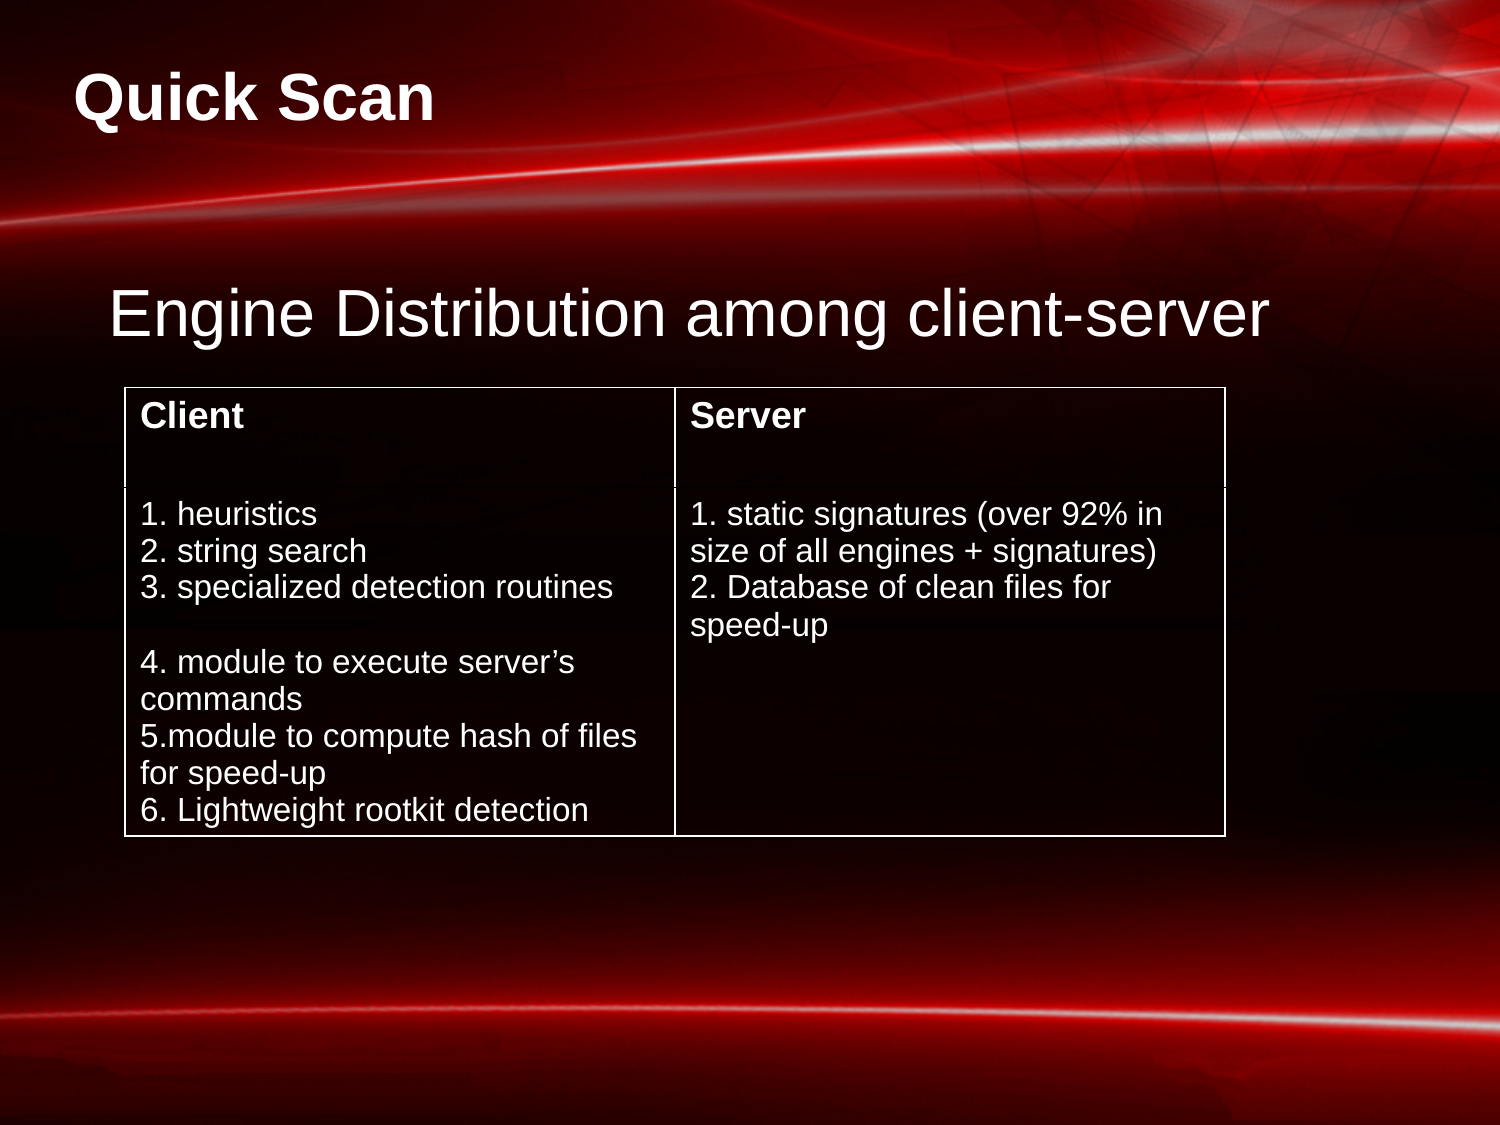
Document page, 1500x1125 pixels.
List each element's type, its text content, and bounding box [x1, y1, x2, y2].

list Engine Distribution among client-server [74, 262, 1426, 1006]
table_cell 1. heuristics 2. string search 3. specialized detection routines 4. module to execute server’s commands 5.module to compute hash of files for speed-up 6. Lightweight rootkit detection [126, 488, 674, 835]
table_header Client [126, 388, 674, 487]
title Quick Scan [58, 0, 1409, 188]
table_cell 1. static signatures (over 92% in size of all engines + signatures) 2. Database of clean files for speed-up [676, 488, 1224, 835]
picture [0, 0, 1500, 1125]
table_header Server [676, 388, 1224, 487]
